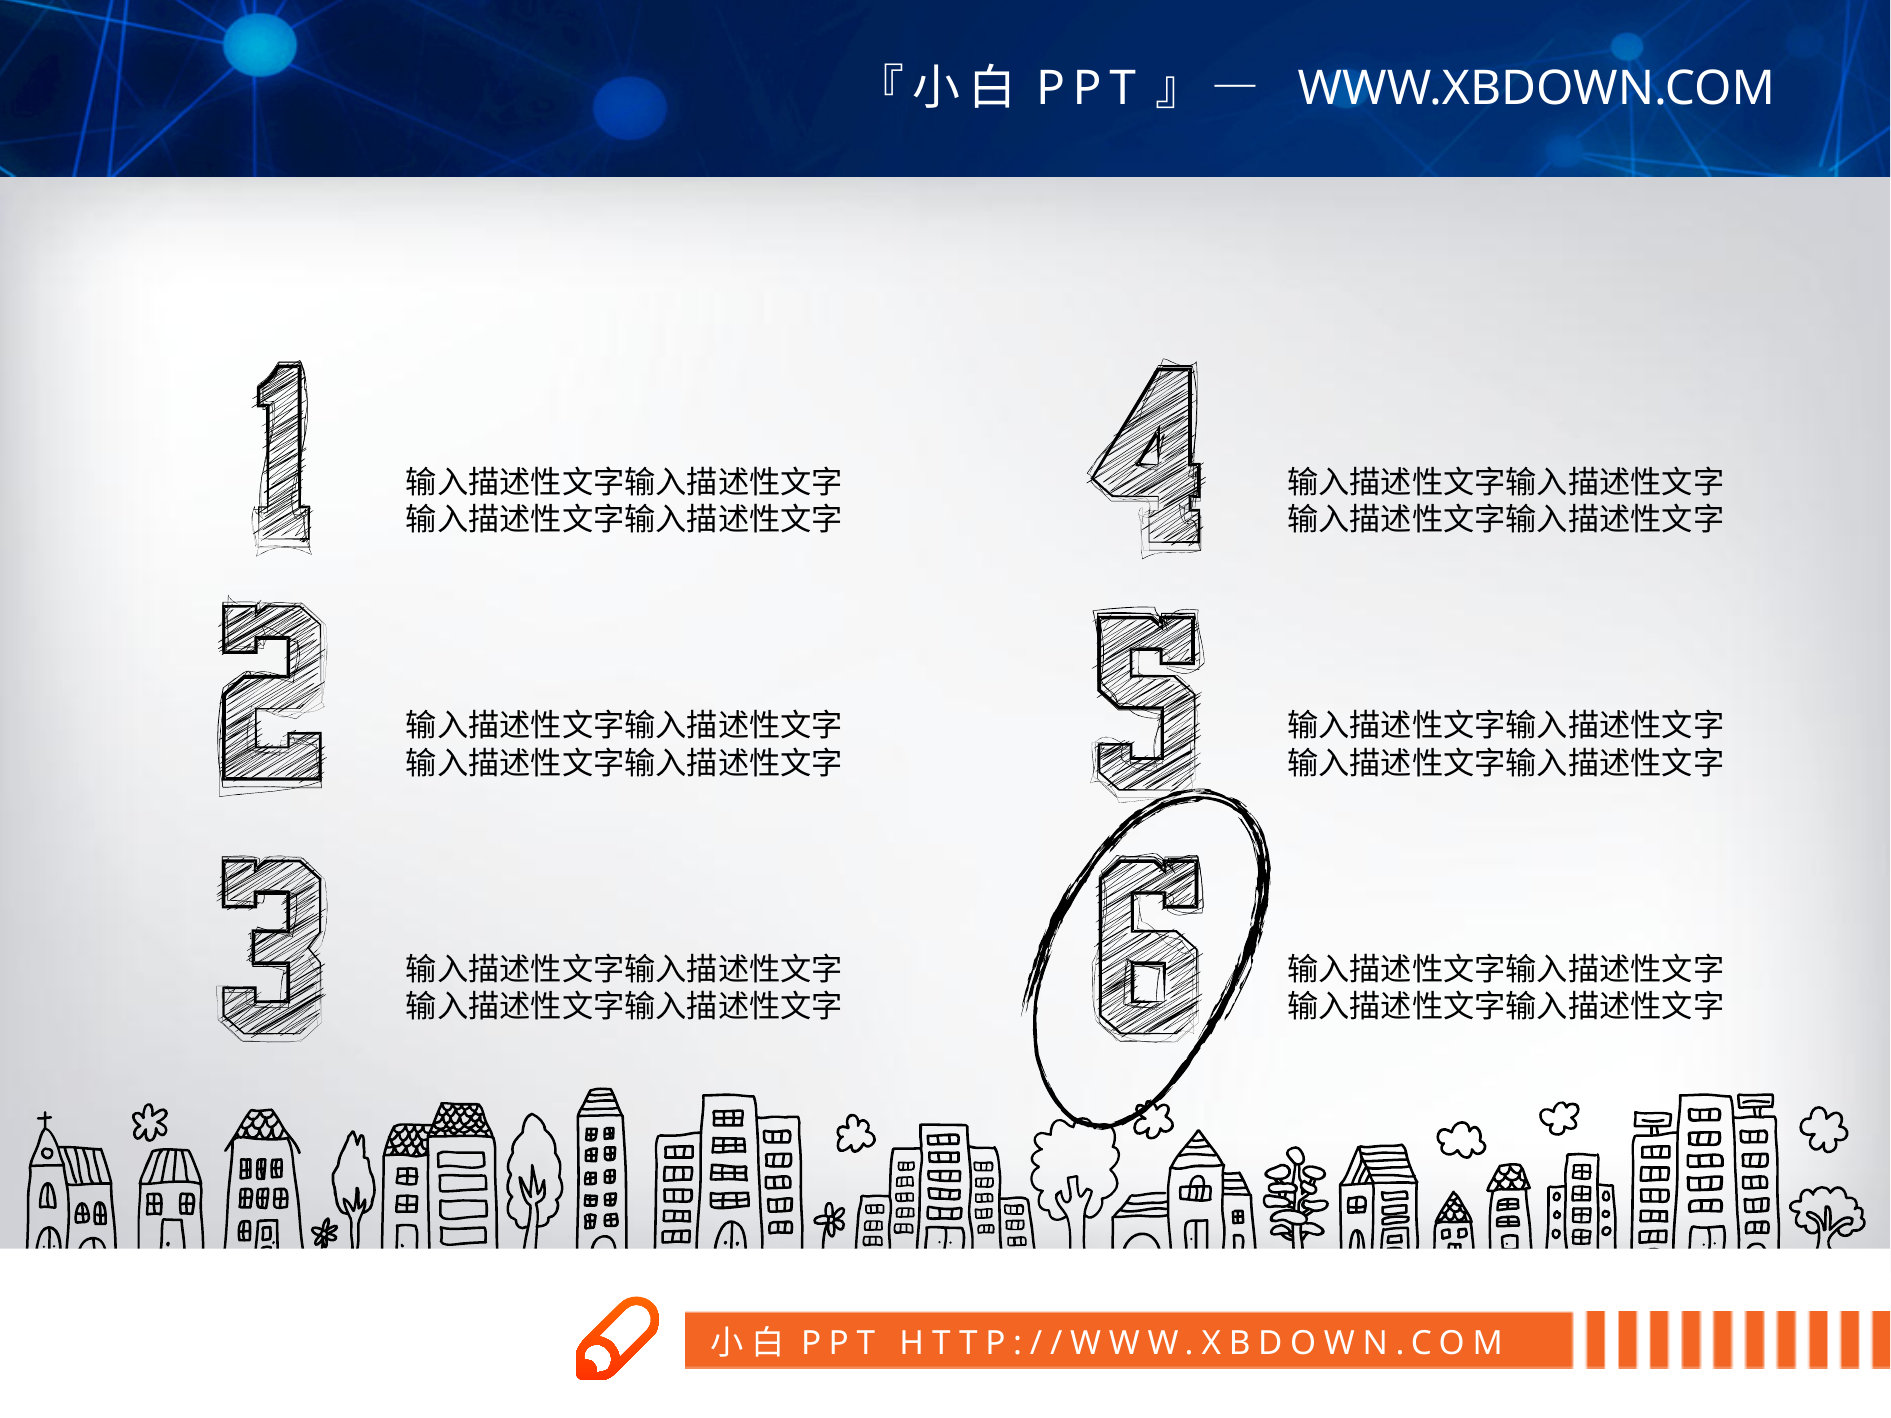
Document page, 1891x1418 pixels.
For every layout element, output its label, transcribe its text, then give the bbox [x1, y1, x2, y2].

picture [685, 1311, 1891, 1369]
picture [1735, 1118, 1777, 1248]
picture [95, 1240, 103, 1248]
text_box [1091, 852, 1205, 1043]
text_box [1209, 789, 1271, 1036]
picture [335, 1135, 373, 1211]
picture [509, 1116, 560, 1226]
picture [1792, 1189, 1863, 1234]
text_box 输入描述性文字输入描述性文字 输入描述性文字输入描述性文字 [1272, 698, 1749, 788]
picture [184, 1152, 198, 1181]
picture [1508, 1172, 1517, 1178]
picture [1268, 1167, 1288, 1177]
picture [1001, 1199, 1032, 1248]
picture [1033, 1122, 1117, 1218]
picture [657, 1135, 699, 1248]
picture [1373, 1177, 1414, 1181]
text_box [1089, 606, 1205, 804]
picture [1305, 1202, 1325, 1209]
picture [347, 1205, 362, 1248]
picture [1374, 1184, 1416, 1248]
picture [274, 1124, 281, 1137]
text_box [1020, 865, 1198, 1131]
picture [579, 1117, 625, 1248]
picture [401, 1131, 407, 1138]
picture [1190, 1142, 1206, 1146]
picture [1456, 1212, 1463, 1218]
picture [258, 1222, 276, 1248]
picture [1266, 1197, 1288, 1205]
picture [60, 1149, 74, 1183]
picture [248, 1127, 258, 1136]
picture [1567, 1156, 1597, 1248]
picture [262, 1124, 270, 1136]
picture [1344, 1152, 1360, 1183]
picture [1504, 1237, 1516, 1248]
picture [1187, 1222, 1194, 1248]
picture [384, 1156, 428, 1248]
picture [891, 1150, 920, 1248]
picture [1273, 1227, 1287, 1233]
picture [1295, 1226, 1301, 1248]
picture [39, 1230, 48, 1248]
picture [1819, 1209, 1850, 1248]
picture [1114, 1217, 1169, 1248]
picture [1548, 1188, 1565, 1248]
picture [1058, 1178, 1090, 1248]
picture [1112, 800, 1258, 1024]
picture [244, 1119, 251, 1127]
picture [1174, 1156, 1219, 1167]
picture [1362, 1147, 1404, 1152]
picture [0, 0, 1891, 1248]
picture [96, 1151, 109, 1182]
picture [1514, 1180, 1523, 1188]
picture [1127, 1236, 1157, 1248]
picture [1295, 1168, 1302, 1209]
picture [927, 1229, 944, 1248]
text_box 输入描述性文字输入描述性文字 输入描述性文字输入描述性文字 [391, 941, 868, 1032]
picture [393, 1138, 401, 1144]
picture [1183, 1148, 1213, 1153]
picture [164, 1151, 174, 1181]
picture [524, 1180, 543, 1248]
picture [33, 1131, 61, 1164]
text_box 输入描述性文字输入描述性文字 输入描述性文字输入描述性文字 [391, 698, 868, 788]
picture [1491, 1191, 1529, 1248]
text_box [1086, 358, 1207, 560]
text_box 输入描述性文字输入描述性文字 输入描述性文字输入描述性文字 [1272, 941, 1749, 1032]
picture [227, 1139, 301, 1248]
picture [858, 1197, 889, 1248]
picture [817, 1218, 827, 1222]
picture [971, 1149, 999, 1248]
picture [1170, 1167, 1223, 1248]
picture [1361, 1171, 1368, 1182]
picture [1124, 1204, 1166, 1210]
picture [1367, 1161, 1407, 1167]
picture [1145, 805, 1156, 810]
picture [1205, 795, 1225, 800]
picture [595, 1238, 613, 1248]
picture [1289, 1150, 1302, 1163]
picture [140, 1183, 201, 1248]
picture [1633, 1134, 1676, 1248]
picture [1355, 1164, 1364, 1182]
text_box [1096, 811, 1161, 851]
picture [758, 1118, 801, 1248]
picture [1130, 1195, 1166, 1202]
picture [1691, 1229, 1708, 1248]
picture [255, 1117, 263, 1127]
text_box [216, 855, 328, 1043]
picture [142, 1152, 158, 1182]
picture [1271, 1185, 1294, 1191]
picture [1740, 1096, 1771, 1106]
picture [1225, 1175, 1240, 1179]
picture [1512, 1166, 1520, 1171]
picture [1118, 1210, 1166, 1215]
picture [836, 1210, 842, 1217]
picture [152, 1151, 166, 1182]
picture [1370, 1168, 1411, 1175]
picture [29, 1167, 67, 1248]
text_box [217, 594, 328, 798]
picture [1496, 1173, 1503, 1180]
picture [409, 1146, 414, 1154]
picture [163, 1221, 183, 1248]
text_box 输入描述性文字输入描述性文字 输入描述性文字输入描述性文字 [1272, 454, 1749, 545]
picture [698, 1097, 761, 1248]
picture [67, 1149, 80, 1183]
picture [268, 1116, 276, 1125]
picture [1303, 1184, 1314, 1192]
picture [1136, 1106, 1171, 1136]
picture [946, 1230, 962, 1248]
picture [1224, 1196, 1253, 1248]
picture [1225, 1182, 1244, 1187]
picture [1363, 1154, 1405, 1159]
picture [175, 1152, 185, 1180]
picture [581, 1110, 619, 1114]
picture [1070, 884, 1076, 894]
picture [1490, 1182, 1497, 1189]
picture [1305, 1168, 1323, 1177]
picture [397, 1146, 404, 1152]
picture [69, 1185, 114, 1248]
picture [77, 1149, 90, 1183]
picture [717, 1224, 730, 1248]
text_box 输入描述性文字输入描述性文字 输入描述性文字输入描述性文字 [391, 454, 868, 545]
picture [1342, 1185, 1372, 1248]
picture [827, 1205, 831, 1215]
picture [82, 1240, 92, 1248]
picture [1502, 1180, 1509, 1188]
picture [1599, 1186, 1614, 1248]
picture [1383, 1230, 1407, 1248]
picture [1809, 1214, 1819, 1221]
picture [398, 1227, 415, 1248]
picture [1637, 1114, 1669, 1124]
picture [585, 1102, 616, 1108]
picture [1302, 1225, 1321, 1233]
picture [1274, 1212, 1305, 1222]
picture [1198, 1222, 1205, 1248]
picture [420, 1132, 427, 1138]
picture [1436, 1223, 1472, 1248]
picture [1675, 1096, 1737, 1248]
picture [429, 1138, 495, 1248]
picture [86, 1150, 99, 1182]
picture [588, 1096, 613, 1100]
picture [1711, 1228, 1723, 1248]
picture [733, 1224, 744, 1248]
picture [919, 1126, 971, 1248]
picture [51, 1230, 58, 1248]
picture [1352, 1233, 1357, 1248]
picture [1037, 875, 1196, 1123]
picture [1236, 1237, 1241, 1248]
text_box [251, 359, 314, 557]
